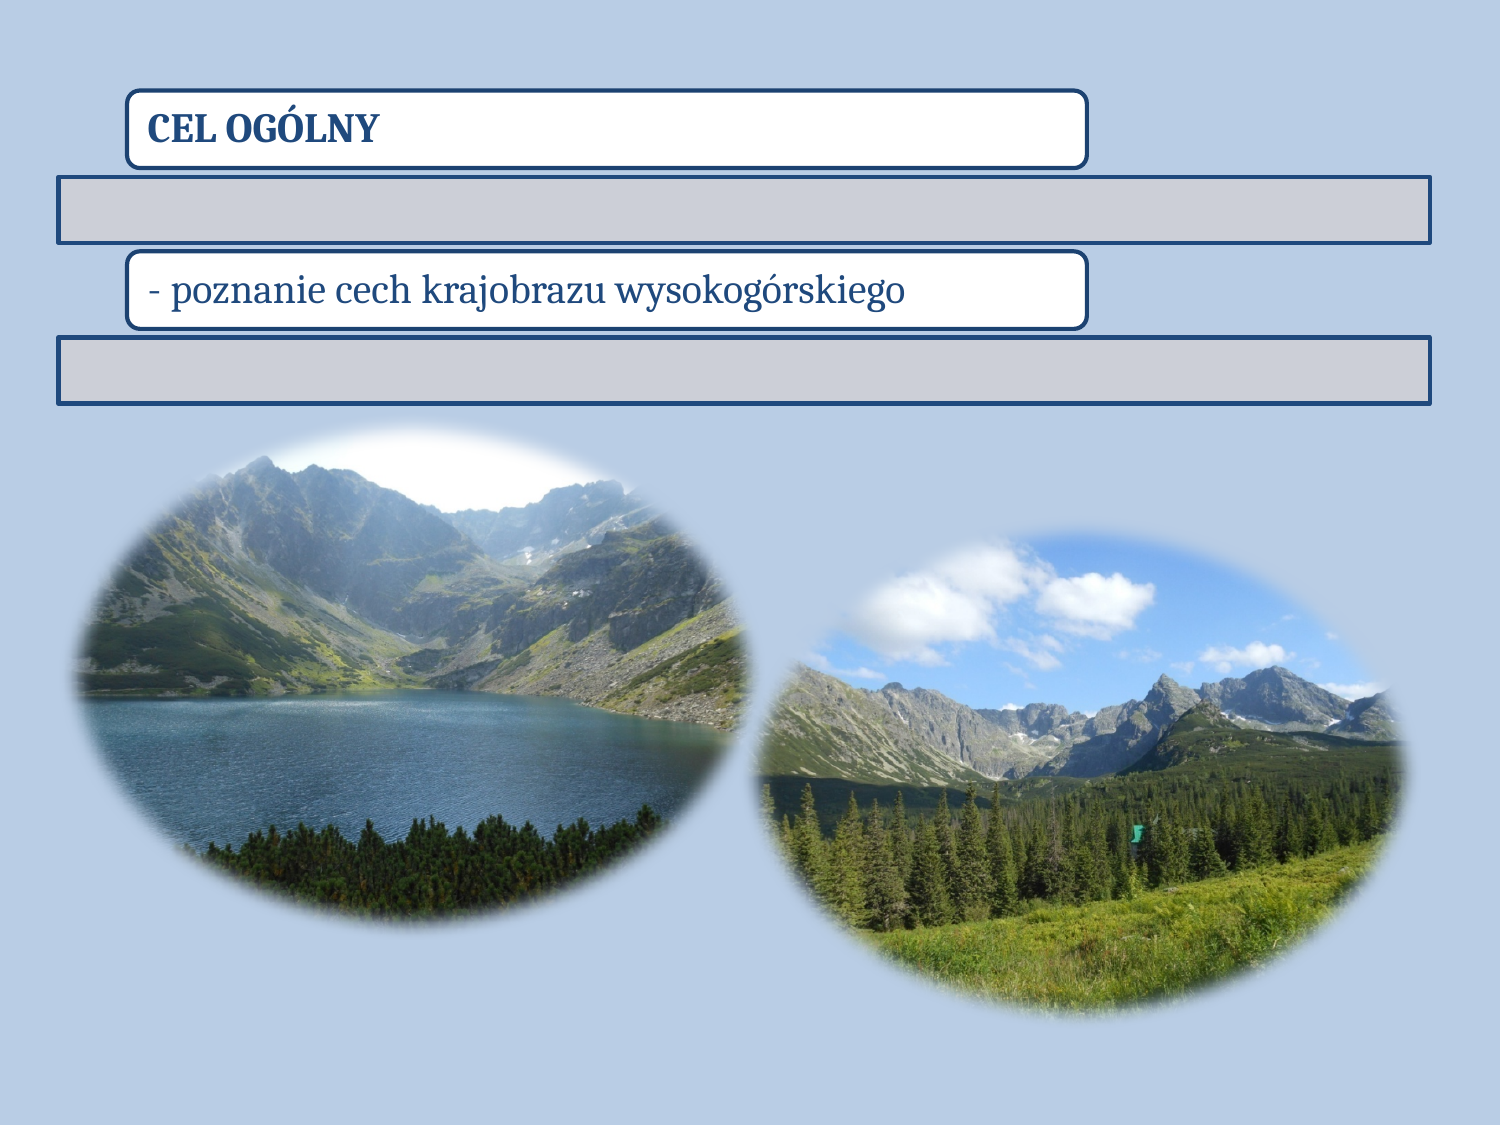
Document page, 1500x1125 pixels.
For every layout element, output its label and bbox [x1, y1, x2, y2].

picture [58, 409, 1422, 1029]
text_box [58, 81, 1430, 404]
